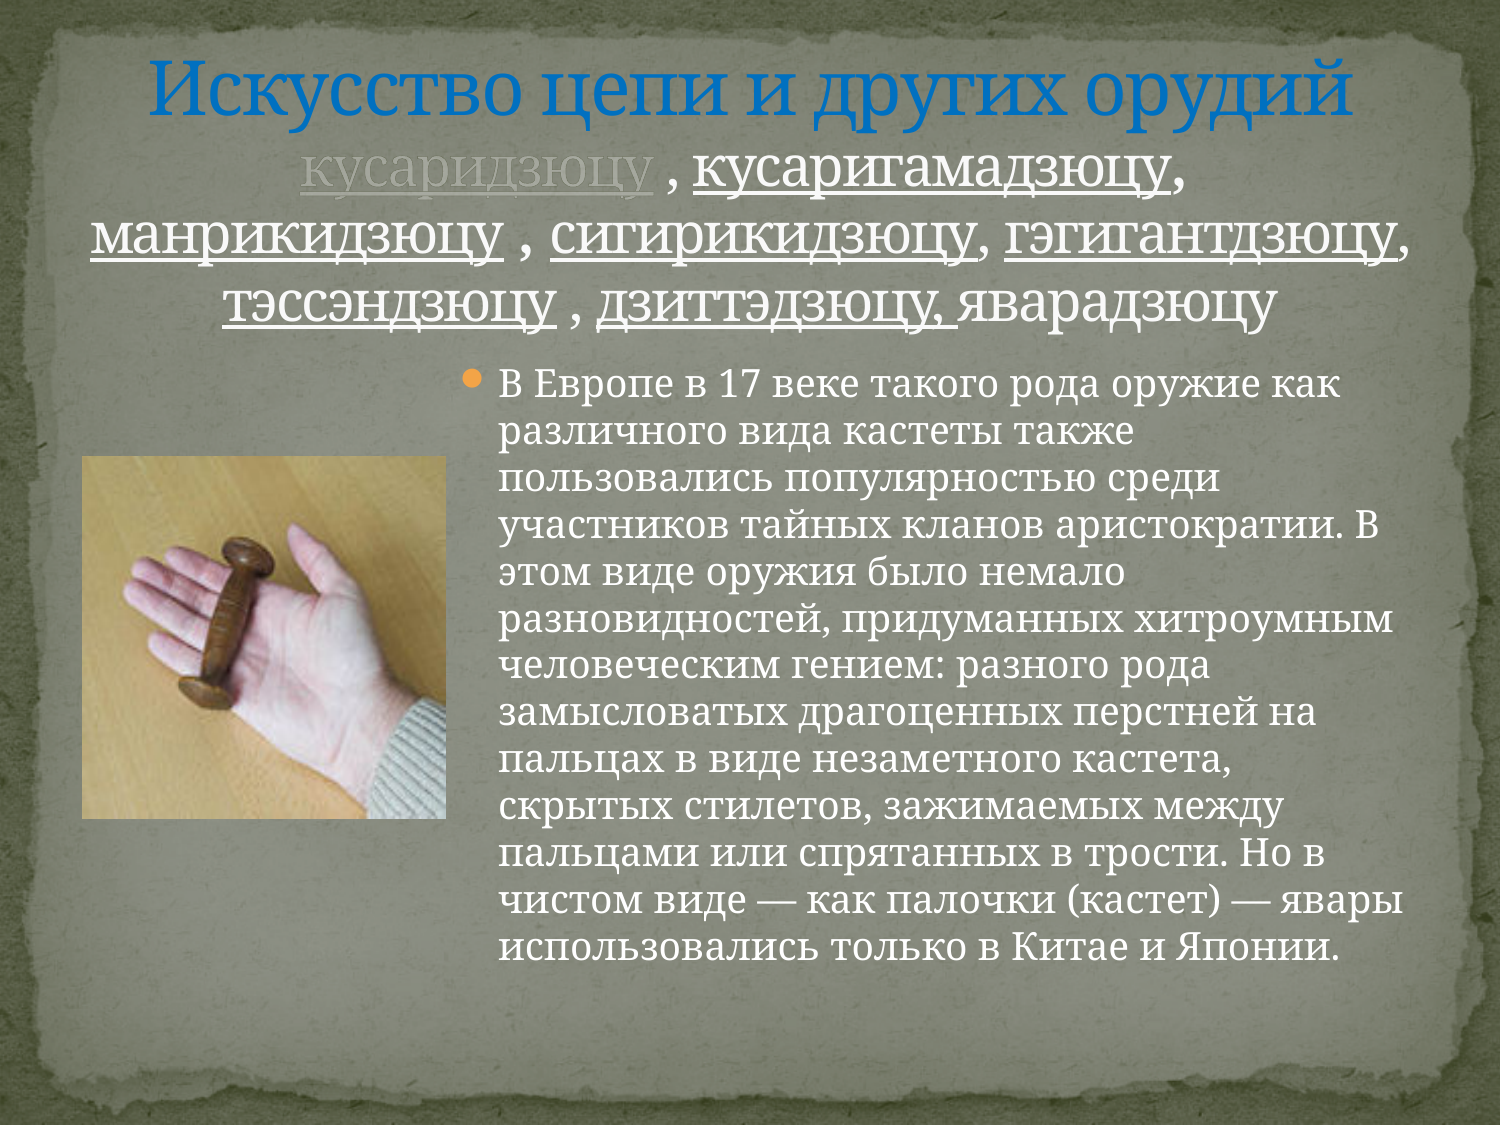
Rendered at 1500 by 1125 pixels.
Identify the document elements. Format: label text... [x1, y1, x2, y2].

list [84, 459, 443, 816]
list В Европе в 17 веке такого рода оружие как различного вида кастеты также пользовались популярностью среди участников тайных кланов аристократии. В этом виде оружия было немало разновидностей, придуманных хитроумным человеческим гением: разного рода замысловатых драгоценных перстней на пальцах в виде незаметного кастета, скрытых стилетов, зажимаемых между пальцами или спрятанных в трости. Но в чистом виде — как палочки (кастет) — явары использовались только в Китае и Японии. [445, 351, 1429, 1000]
title Искусство цепи и других орудий кусаридзюцу , кусаригамадзюцу, манрикидзюцу , сигирикидзюцу, гэгигантдзюцу, тэссэндзюцу , дзиттэдзюцу, яварадзюцу [74, 24, 1425, 340]
